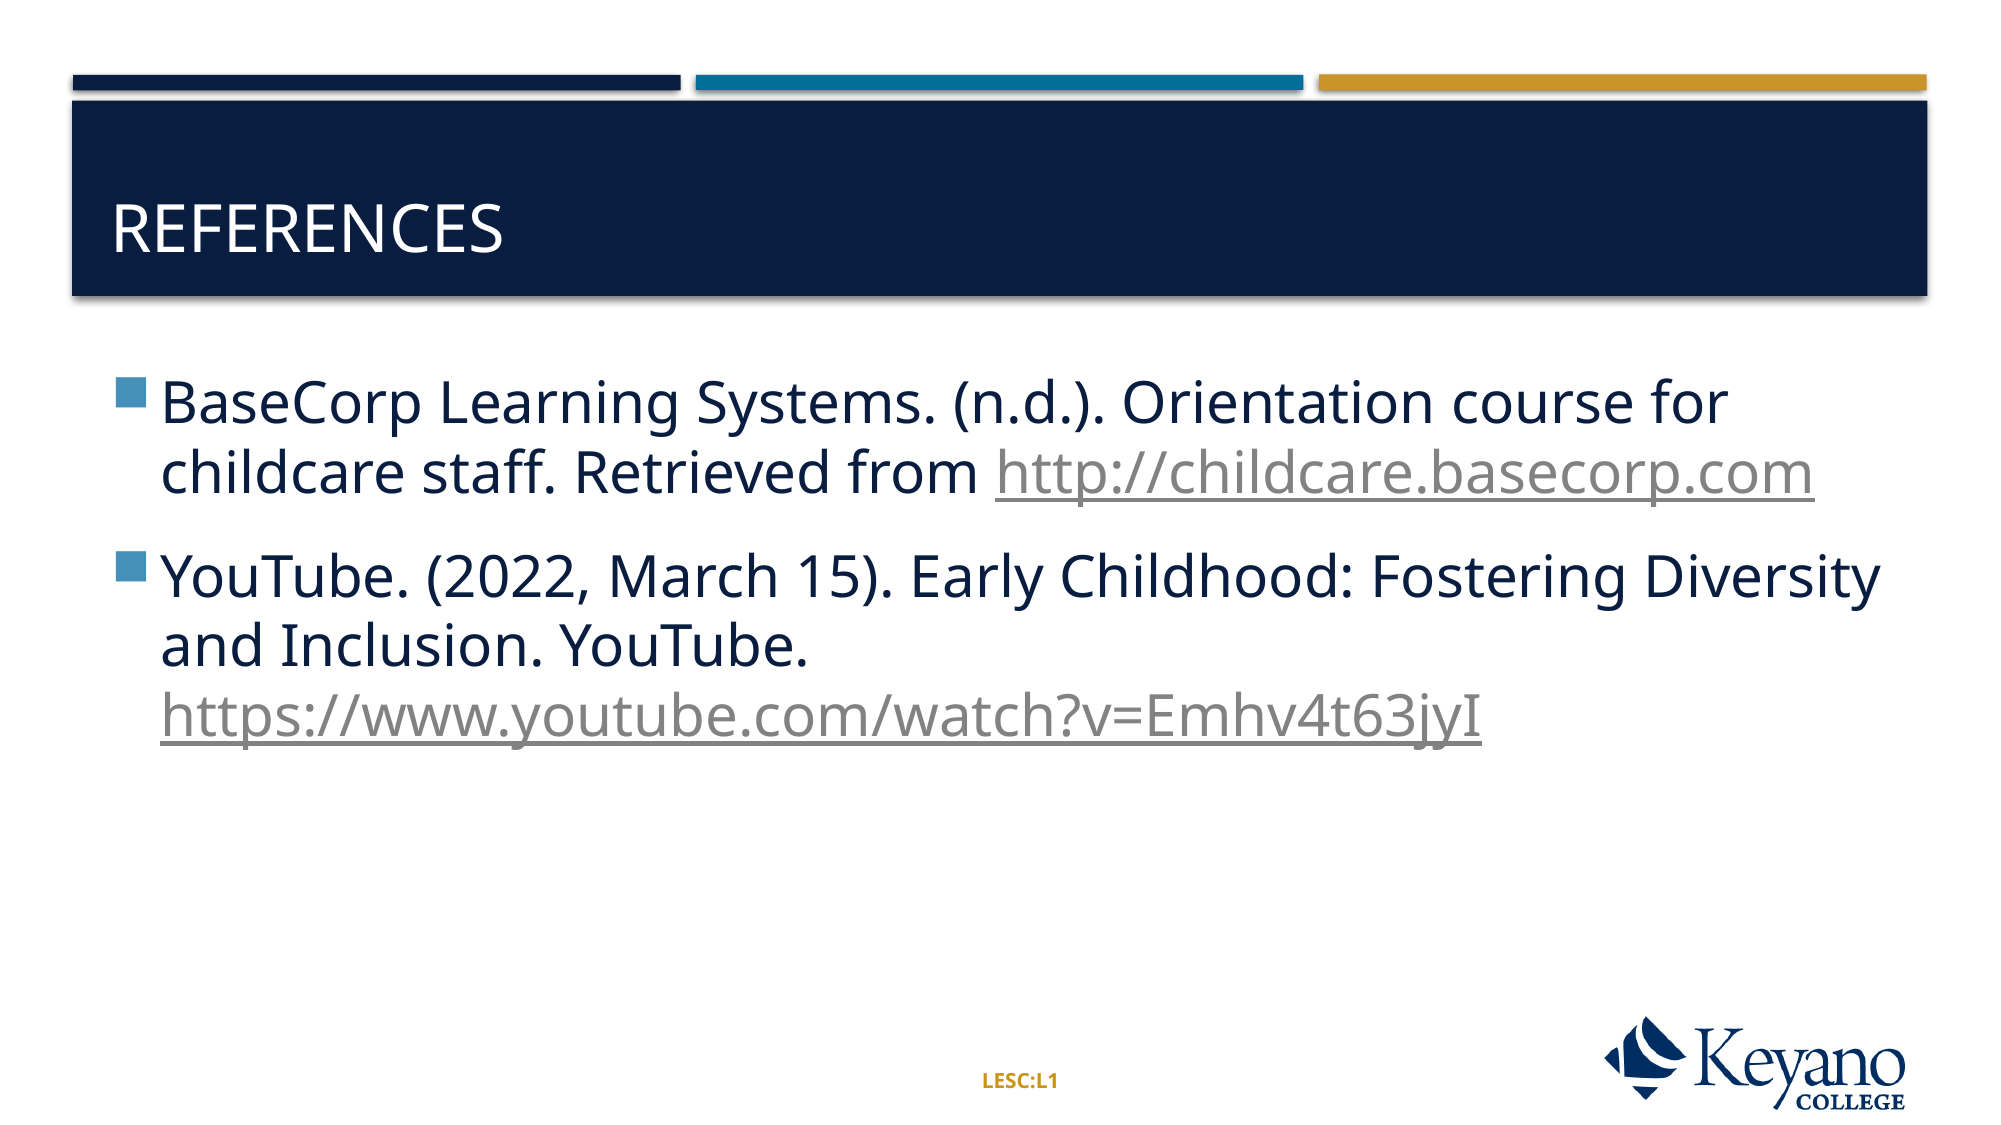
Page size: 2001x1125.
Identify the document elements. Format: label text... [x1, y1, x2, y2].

list BaseCorp Learning Systems. (n.d.). Orientation course for childcare staff. Retrieved from http://childcare.basecorp.com YouTube. (2022, March 15). Early Childhood: Fostering Diversity and Inclusion. YouTube. https://www.youtube.com/watch?v=Emhv4t63jyI [95, 357, 1905, 962]
footer LESC:L1 [800, 1050, 1241, 1110]
picture [1604, 1016, 1905, 1110]
title references [95, 123, 1905, 274]
